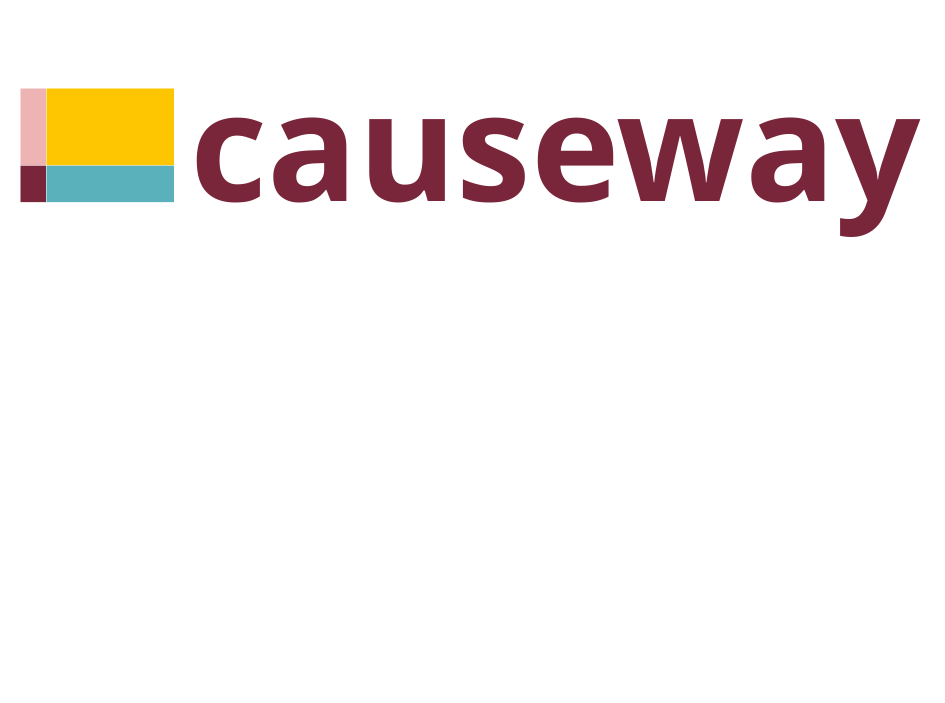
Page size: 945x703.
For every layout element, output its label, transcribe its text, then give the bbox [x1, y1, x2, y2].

text_box causeway [175, 44, 944, 239]
picture [19, 87, 175, 203]
